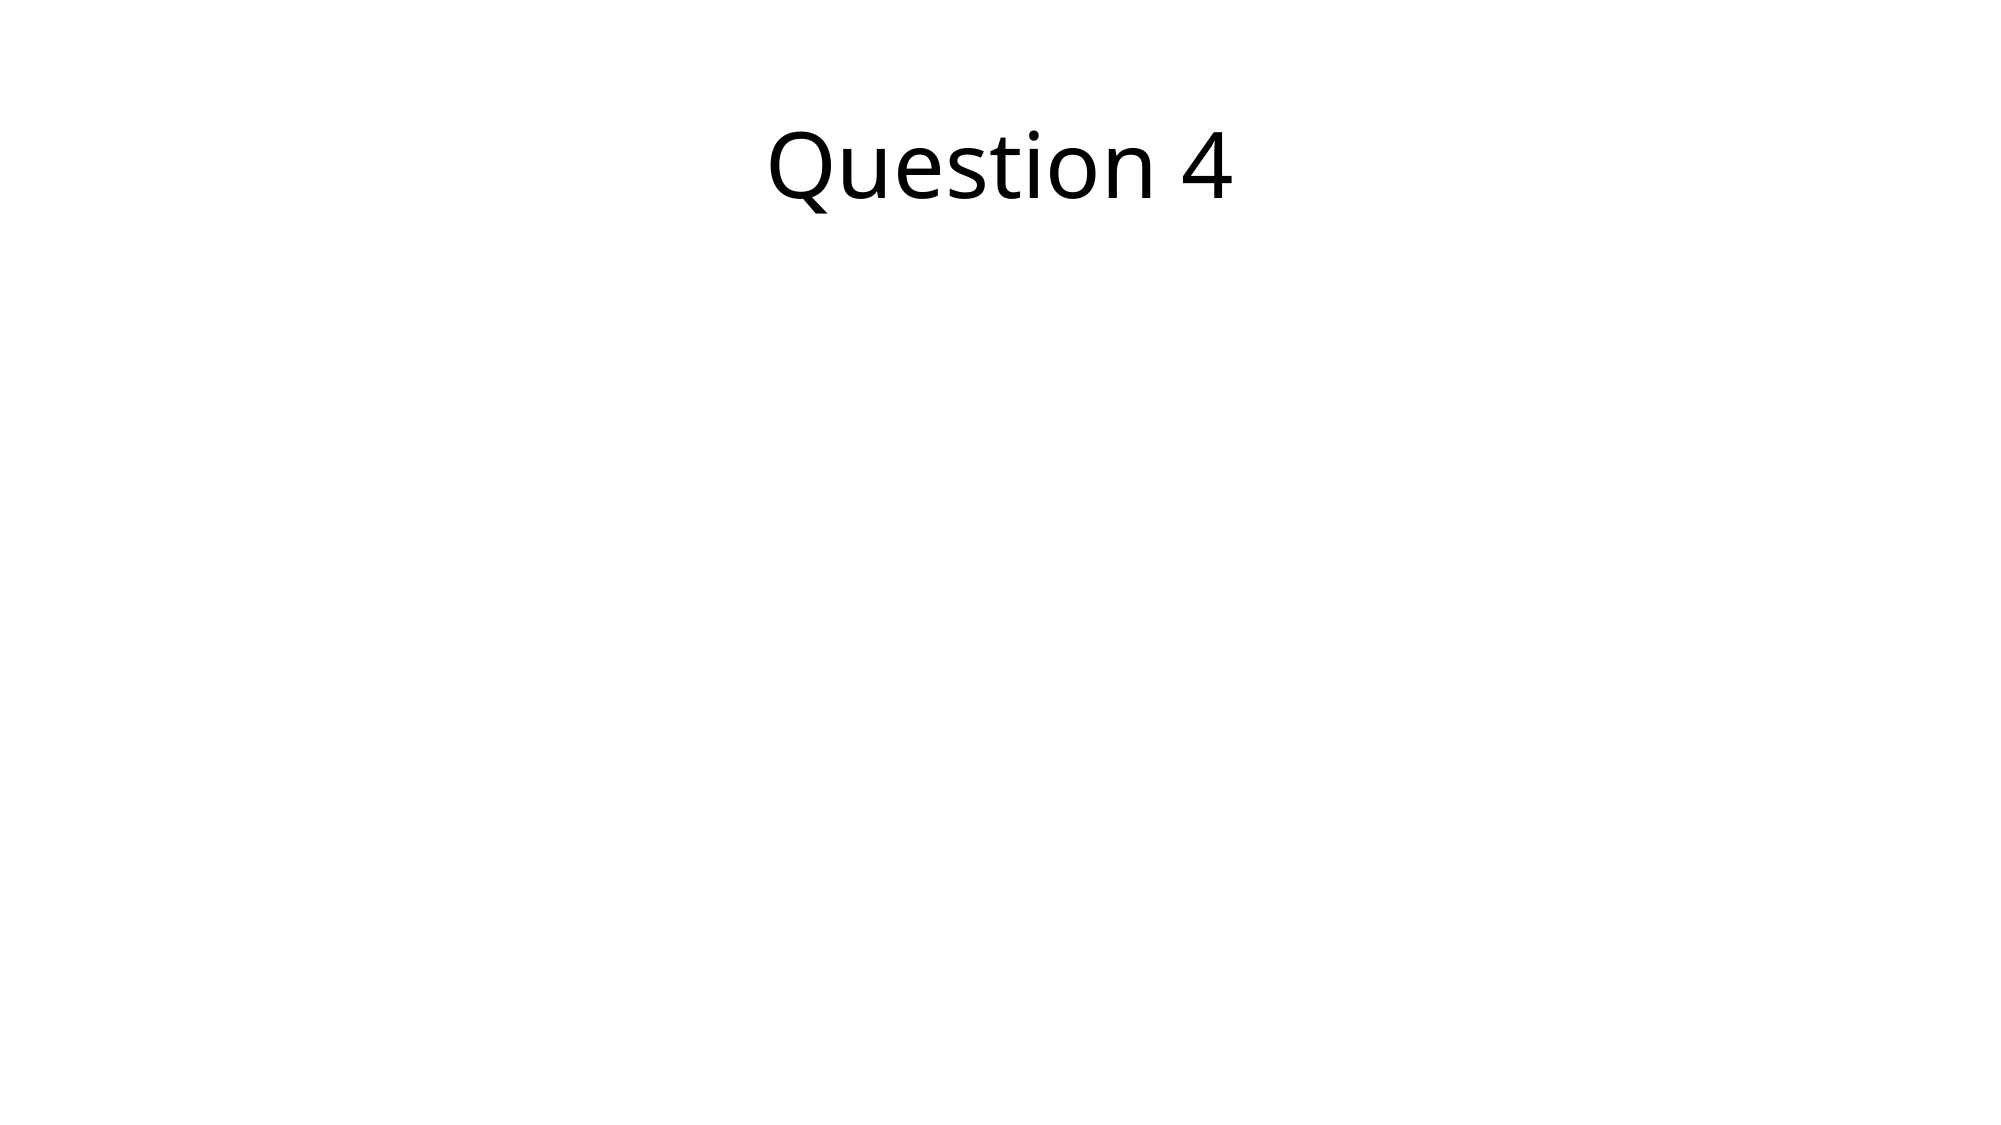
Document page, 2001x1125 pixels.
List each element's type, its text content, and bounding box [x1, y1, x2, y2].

title Question 4 [137, 59, 1863, 278]
